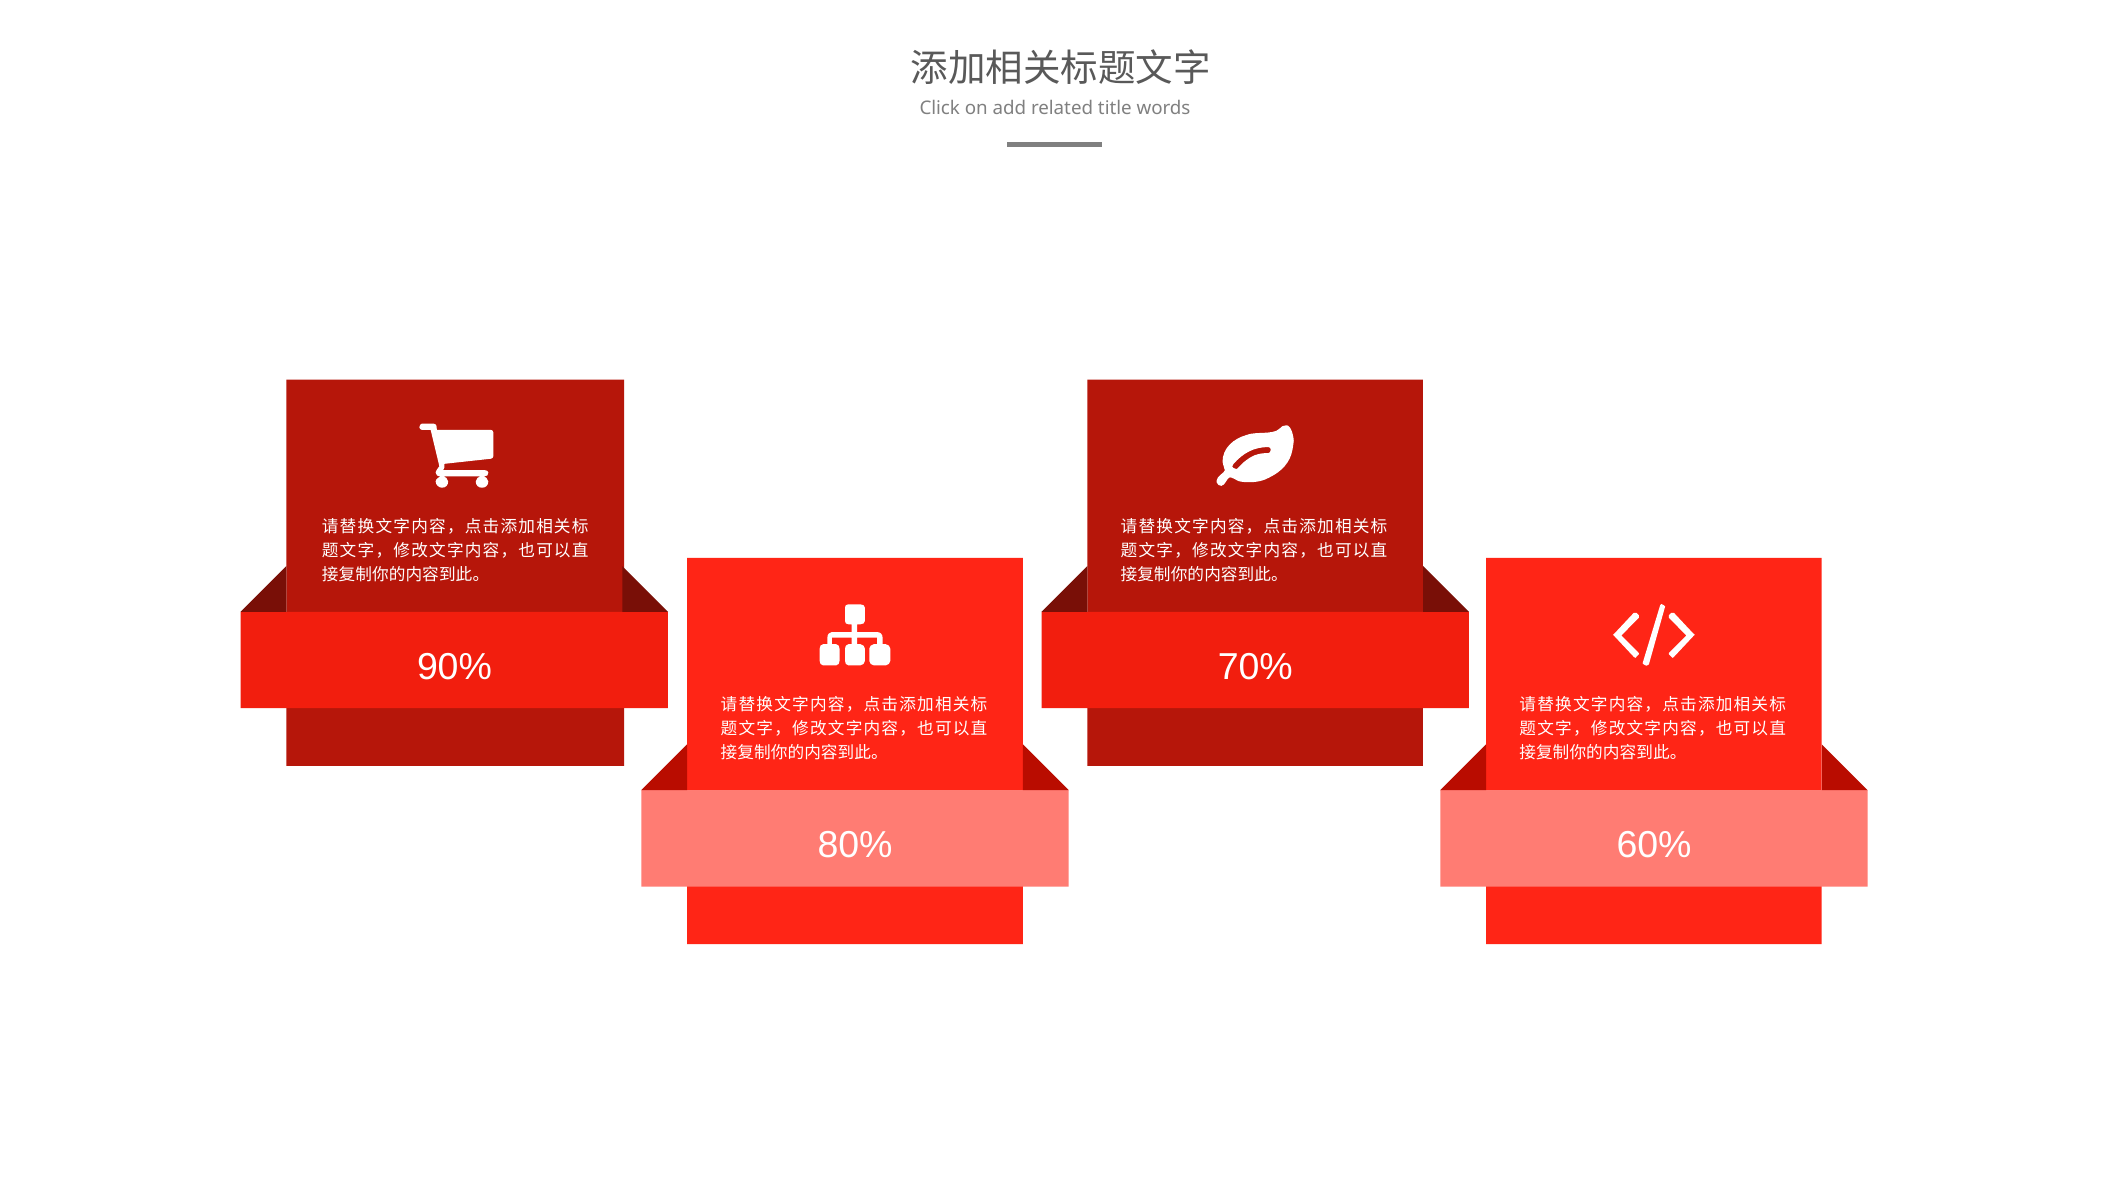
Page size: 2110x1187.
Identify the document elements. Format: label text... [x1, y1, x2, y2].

text_box [1485, 887, 1823, 945]
text_box [819, 604, 891, 666]
text_box [1642, 604, 1666, 666]
text_box [1485, 557, 1823, 744]
text_box [285, 379, 625, 566]
text_box Click on add related title words [877, 89, 1232, 124]
text_box [419, 423, 494, 488]
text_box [641, 744, 1069, 887]
text_box [686, 557, 1024, 744]
text_box [1216, 425, 1294, 486]
text_box [1086, 709, 1424, 767]
text_box [1086, 379, 1424, 566]
text_box 请替换文字内容，点击添加相关标题文字，修改文字内容，也可以直接复制你的内容到此。 [321, 511, 589, 566]
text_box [1041, 566, 1469, 709]
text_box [1440, 744, 1868, 887]
text_box [1612, 612, 1639, 658]
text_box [240, 566, 669, 709]
text_box [285, 709, 625, 767]
text_box 添加相关标题文字 [877, 37, 1245, 95]
text_box [686, 887, 1024, 945]
text_box 请替换文字内容，点击添加相关标题文字，修改文字内容，也可以直接复制你的内容到此。 [720, 690, 988, 744]
text_box 请替换文字内容，点击添加相关标题文字，修改文字内容，也可以直接复制你的内容到此。 [1120, 511, 1388, 566]
text_box [1668, 612, 1695, 658]
text_box 请替换文字内容，点击添加相关标题文字，修改文字内容，也可以直接复制你的内容到此。 [1519, 690, 1787, 744]
